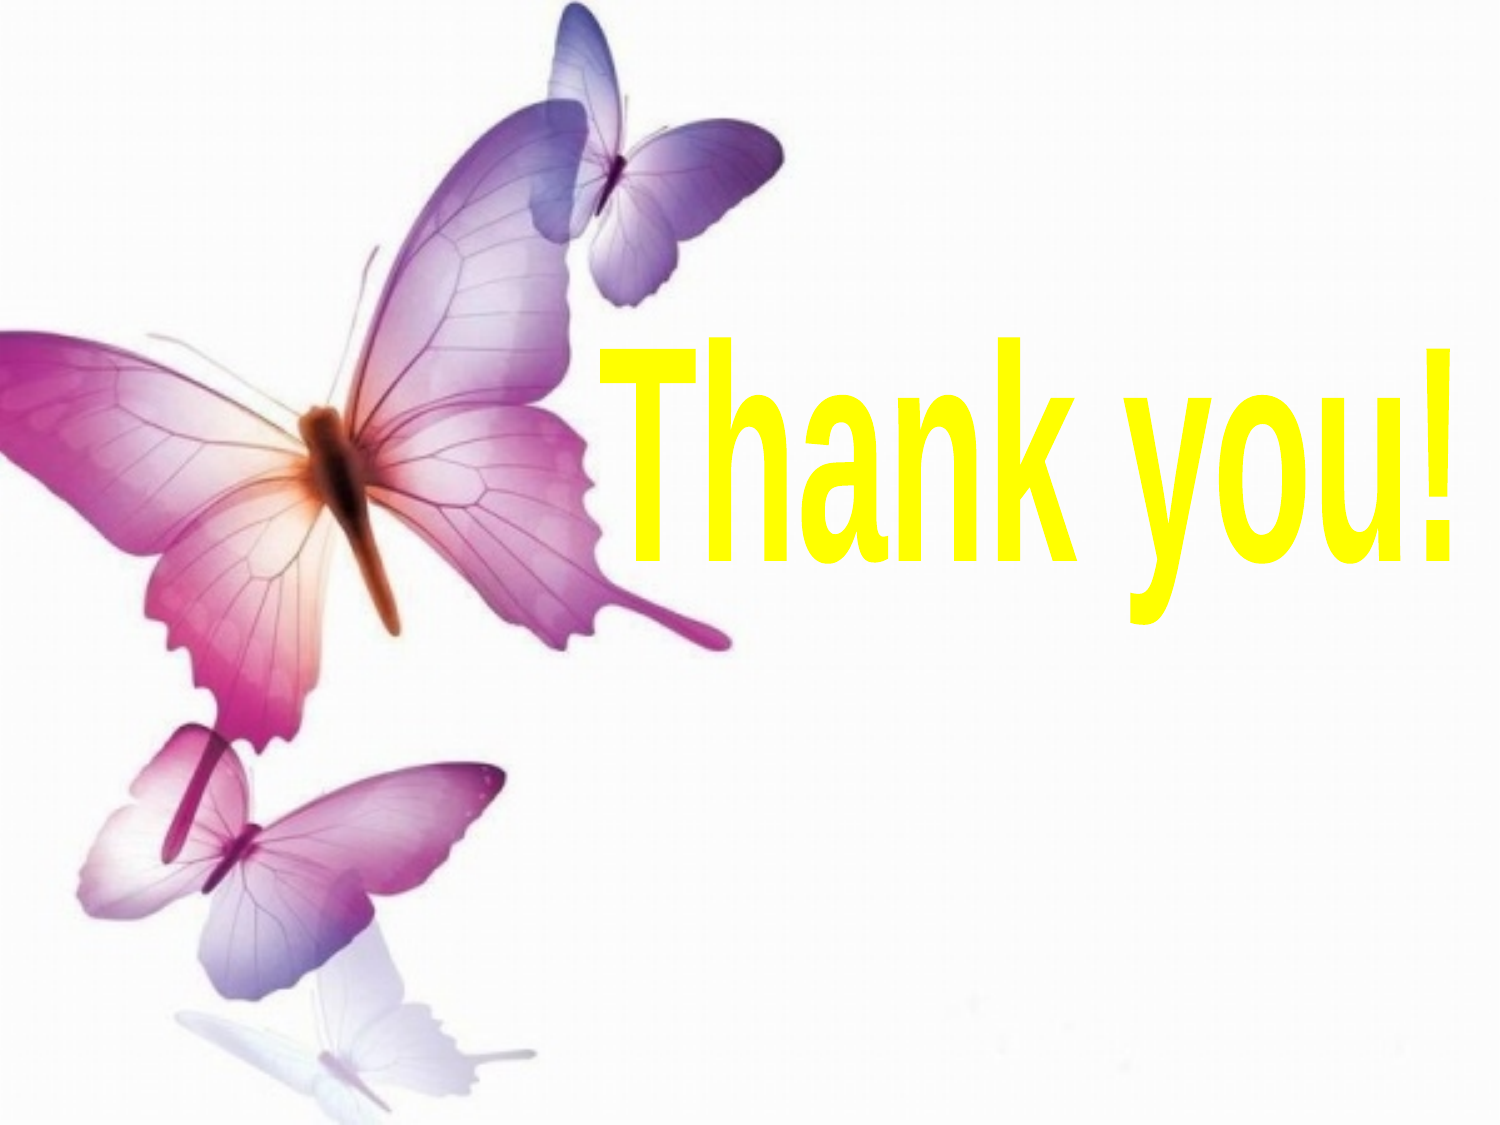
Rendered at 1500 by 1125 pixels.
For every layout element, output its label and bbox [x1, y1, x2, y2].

picture [0, 0, 1500, 1125]
footer [512, 1024, 988, 1103]
